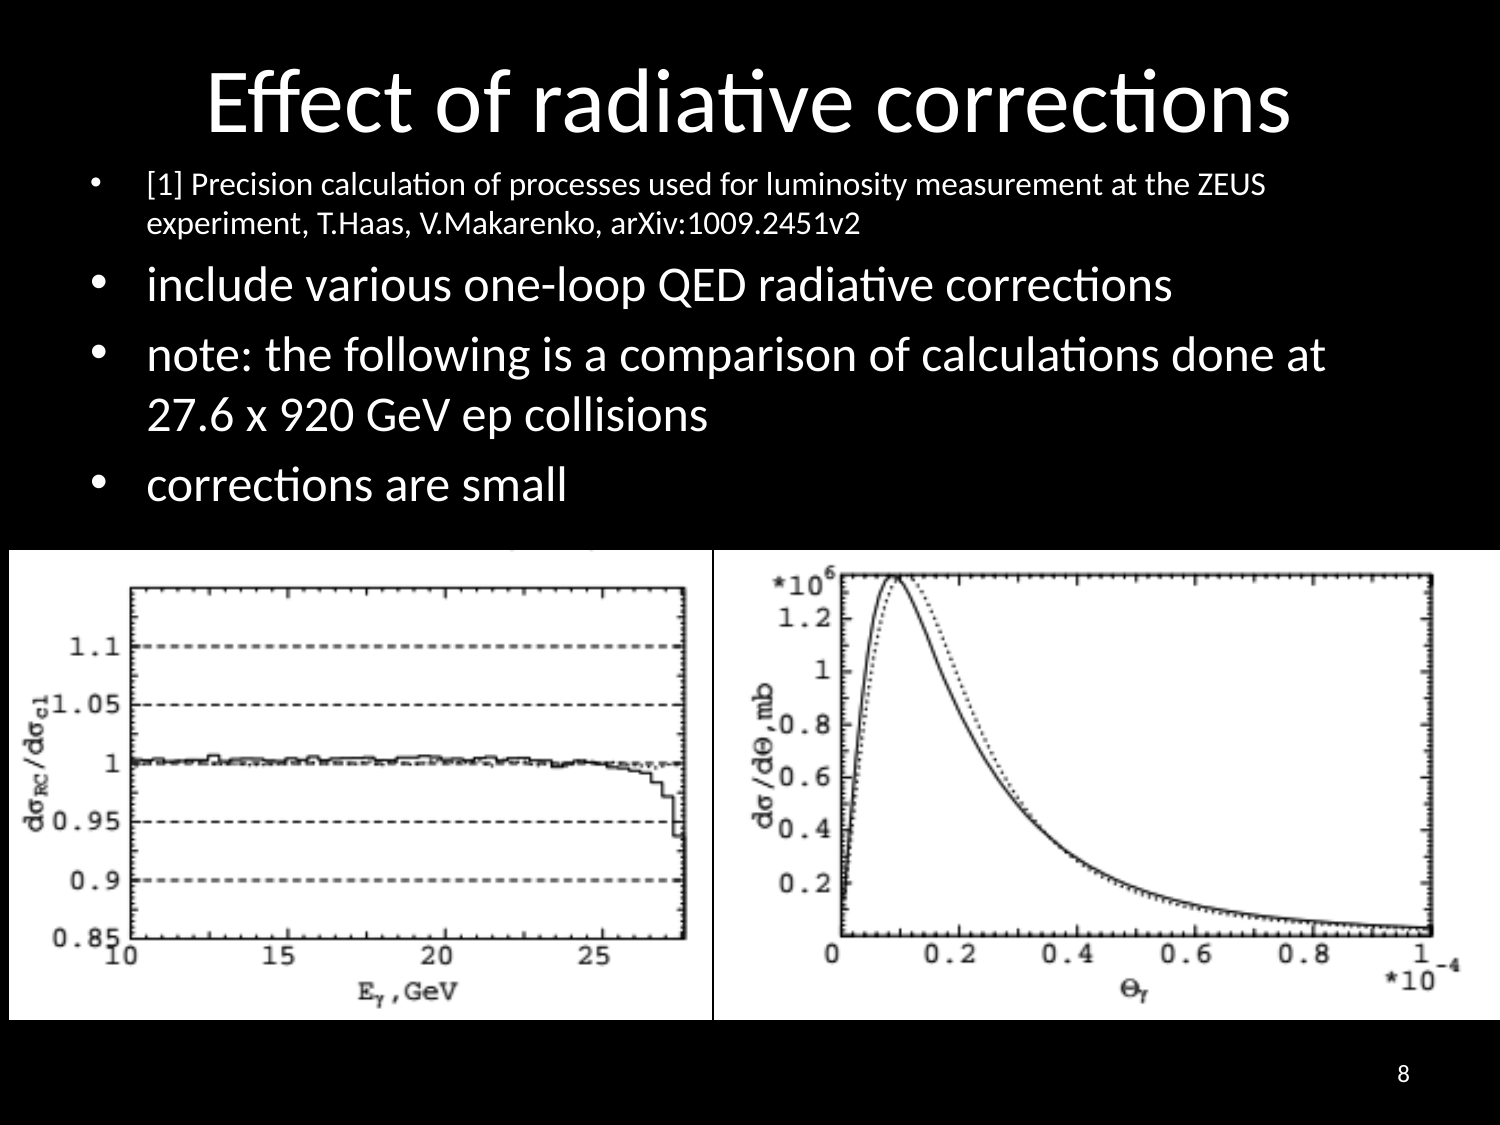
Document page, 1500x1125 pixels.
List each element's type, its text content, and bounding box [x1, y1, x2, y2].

title Effect of radiative corrections [75, 19, 1425, 154]
picture [9, 550, 1500, 1020]
list [1] Precision calculation of processes used for luminosity measurement at the ZEUS experiment, T.Haas, V.Makarenko, arXiv:1009.2451v2 include various one-loop QED radiative corrections note: the following is a comparison of calculations done at 27.6 x 920 GeV ep collisions corrections are small [75, 154, 1425, 548]
slide_number 8 [1074, 1042, 1425, 1103]
